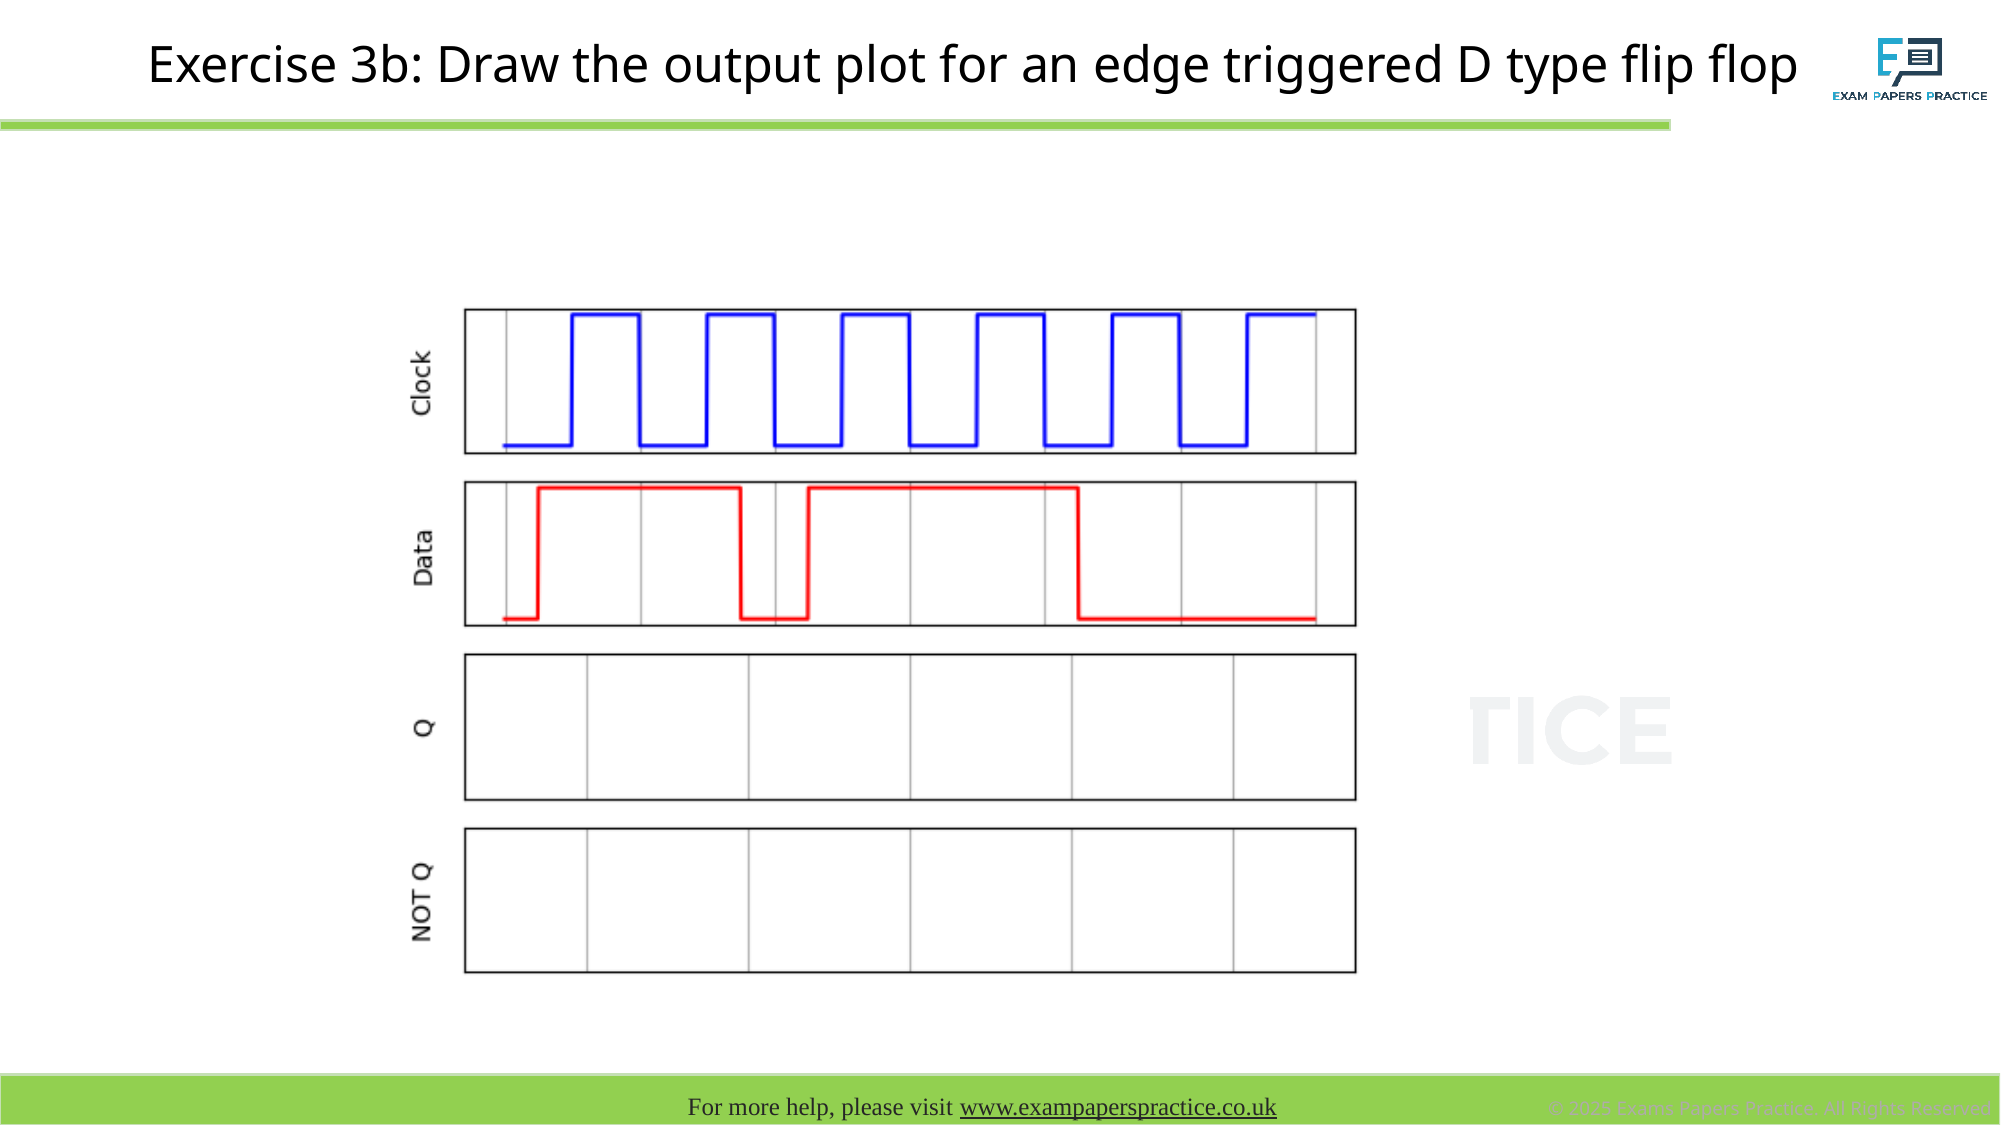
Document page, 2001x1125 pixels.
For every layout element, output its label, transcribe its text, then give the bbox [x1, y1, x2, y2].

title Exercise 3b: Draw the output plot for an edge triggered D type flip flop [132, 11, 1858, 121]
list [321, 205, 1470, 1067]
